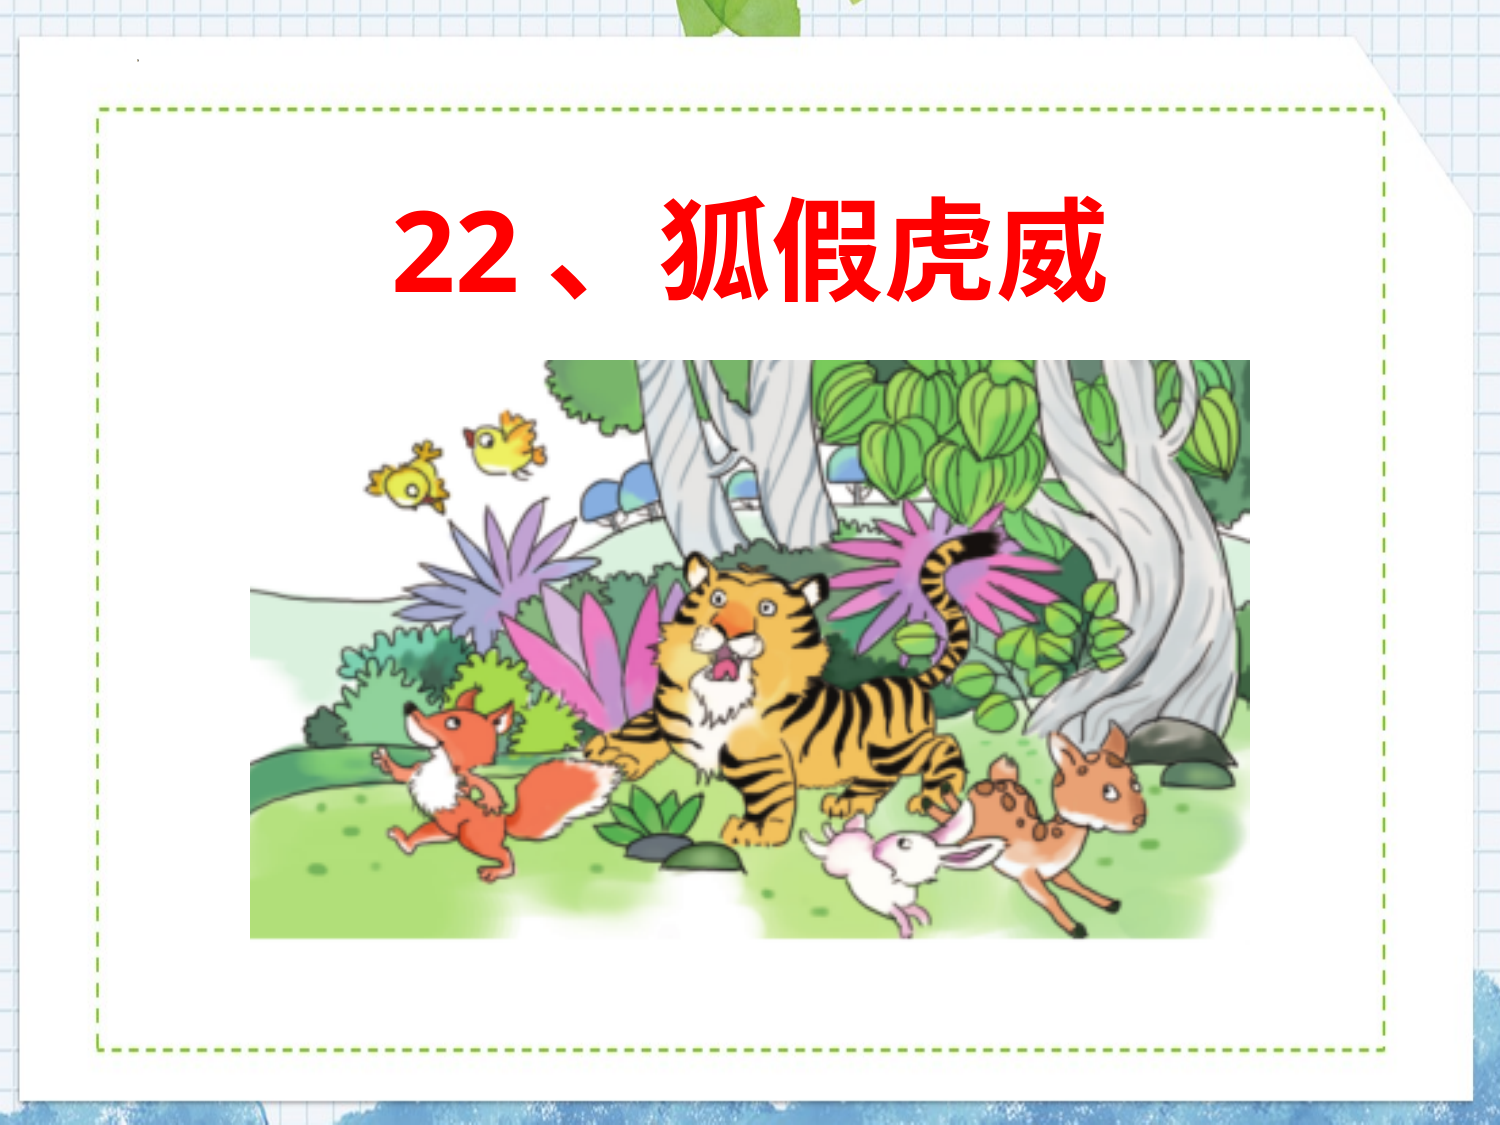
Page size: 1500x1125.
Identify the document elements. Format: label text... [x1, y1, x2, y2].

text_box 22、狐假虎威 [0, 172, 1500, 323]
picture [0, 323, 1500, 1125]
picture [0, 0, 1500, 172]
